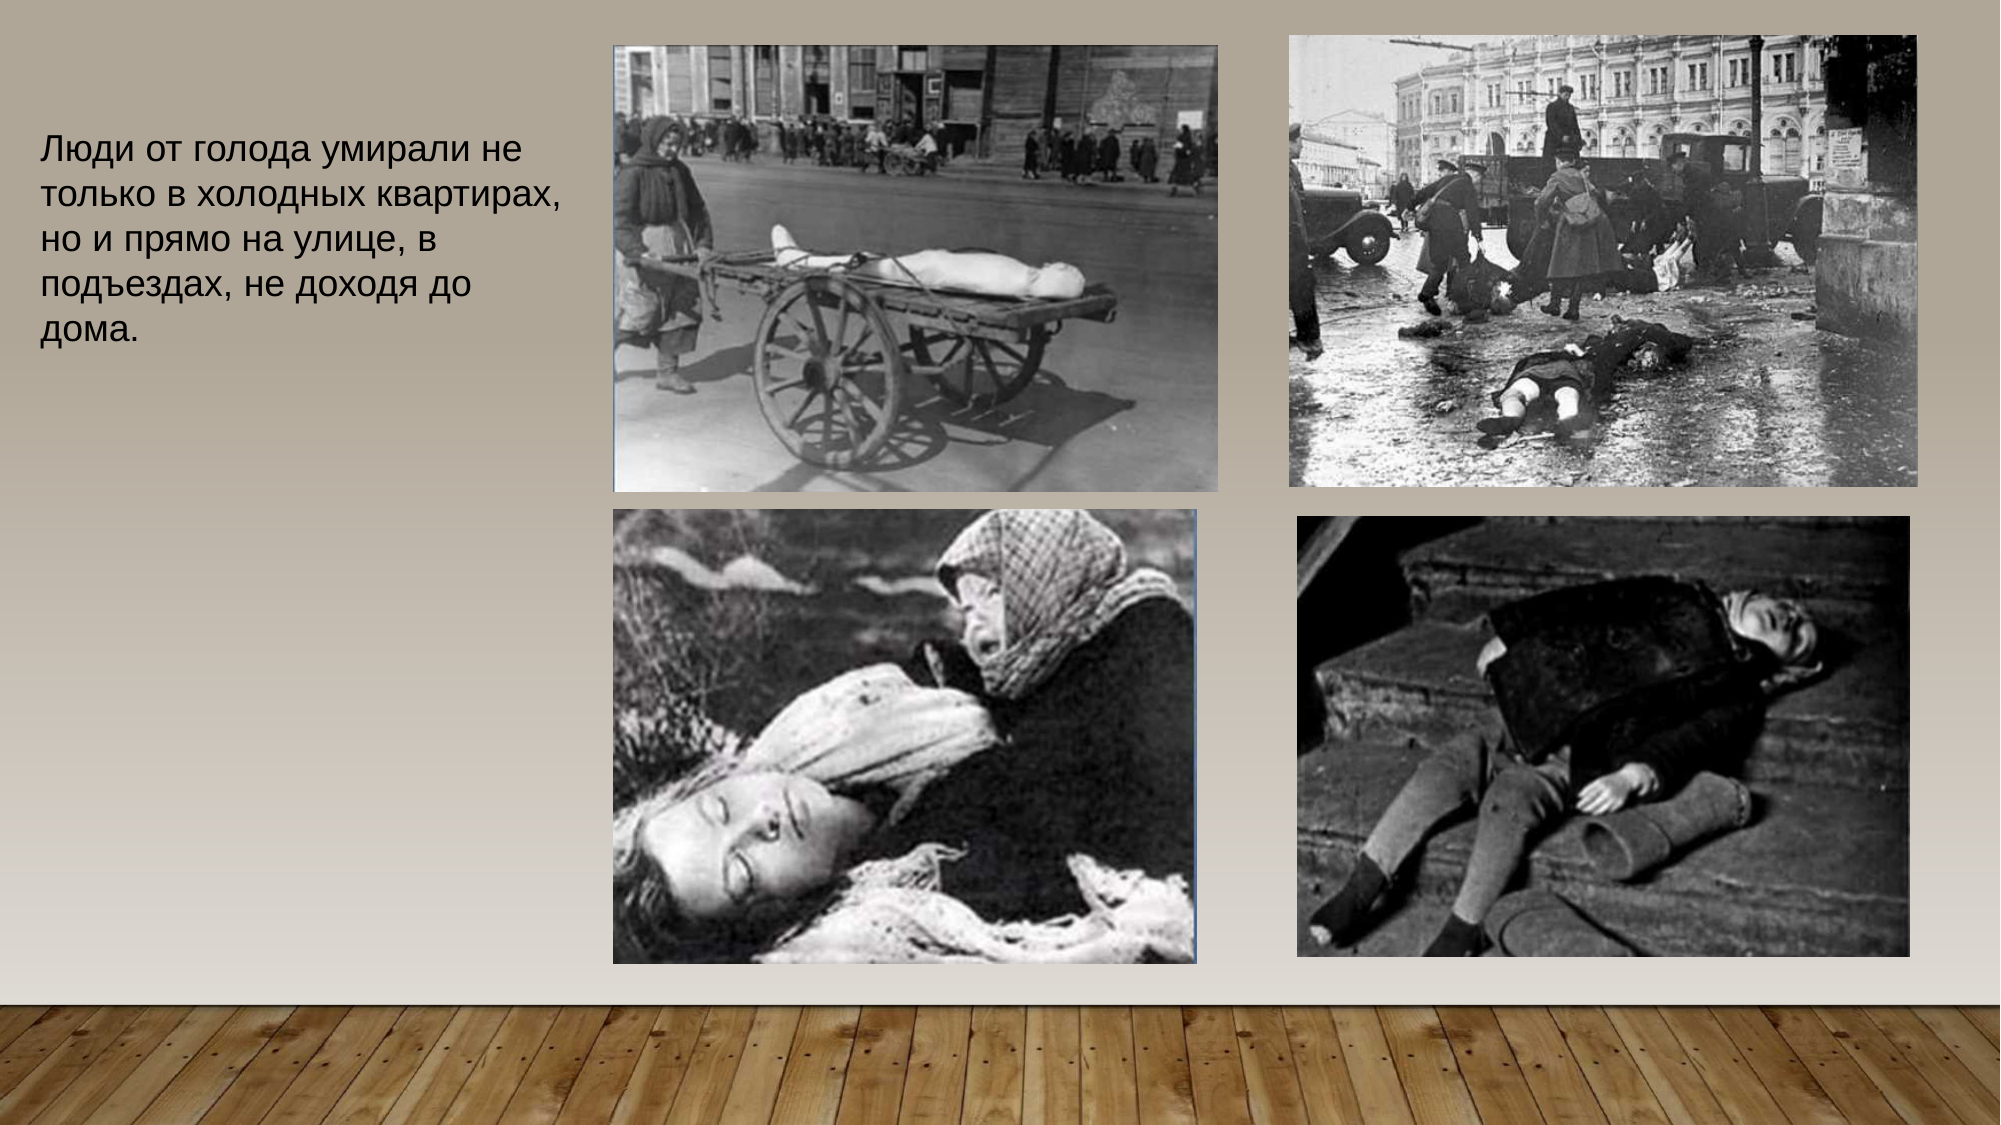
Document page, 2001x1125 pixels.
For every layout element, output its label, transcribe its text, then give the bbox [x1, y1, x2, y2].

picture [1289, 35, 1918, 487]
picture [0, 1005, 2000, 1125]
picture [613, 509, 1197, 964]
picture [1297, 516, 1910, 957]
text_box Люди от голода умирали не только в холодных квартирах, но и прямо на улице, в подъездах, не доходя до дома. [25, 26, 592, 357]
picture [613, 45, 1218, 492]
